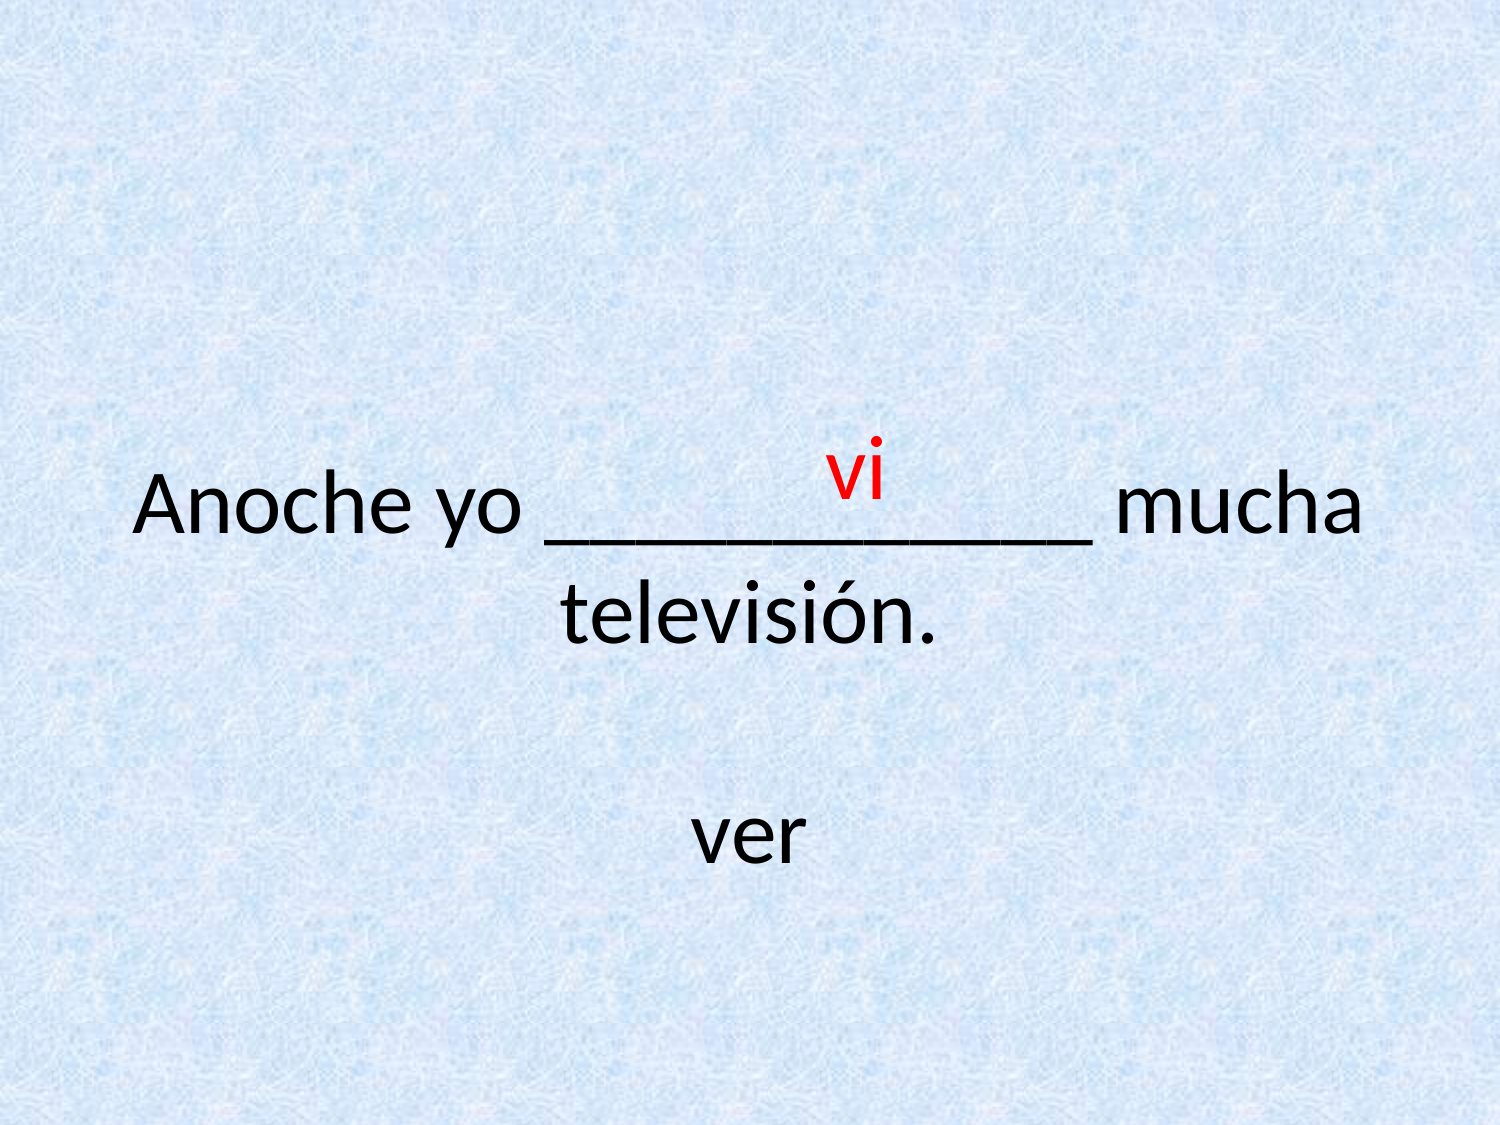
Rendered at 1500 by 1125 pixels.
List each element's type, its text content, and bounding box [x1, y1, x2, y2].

text_box Anoche yo ____________ mucha televisión. ver [112, 349, 1388, 975]
picture [0, 0, 1500, 1125]
text_box vi [662, 399, 1050, 538]
